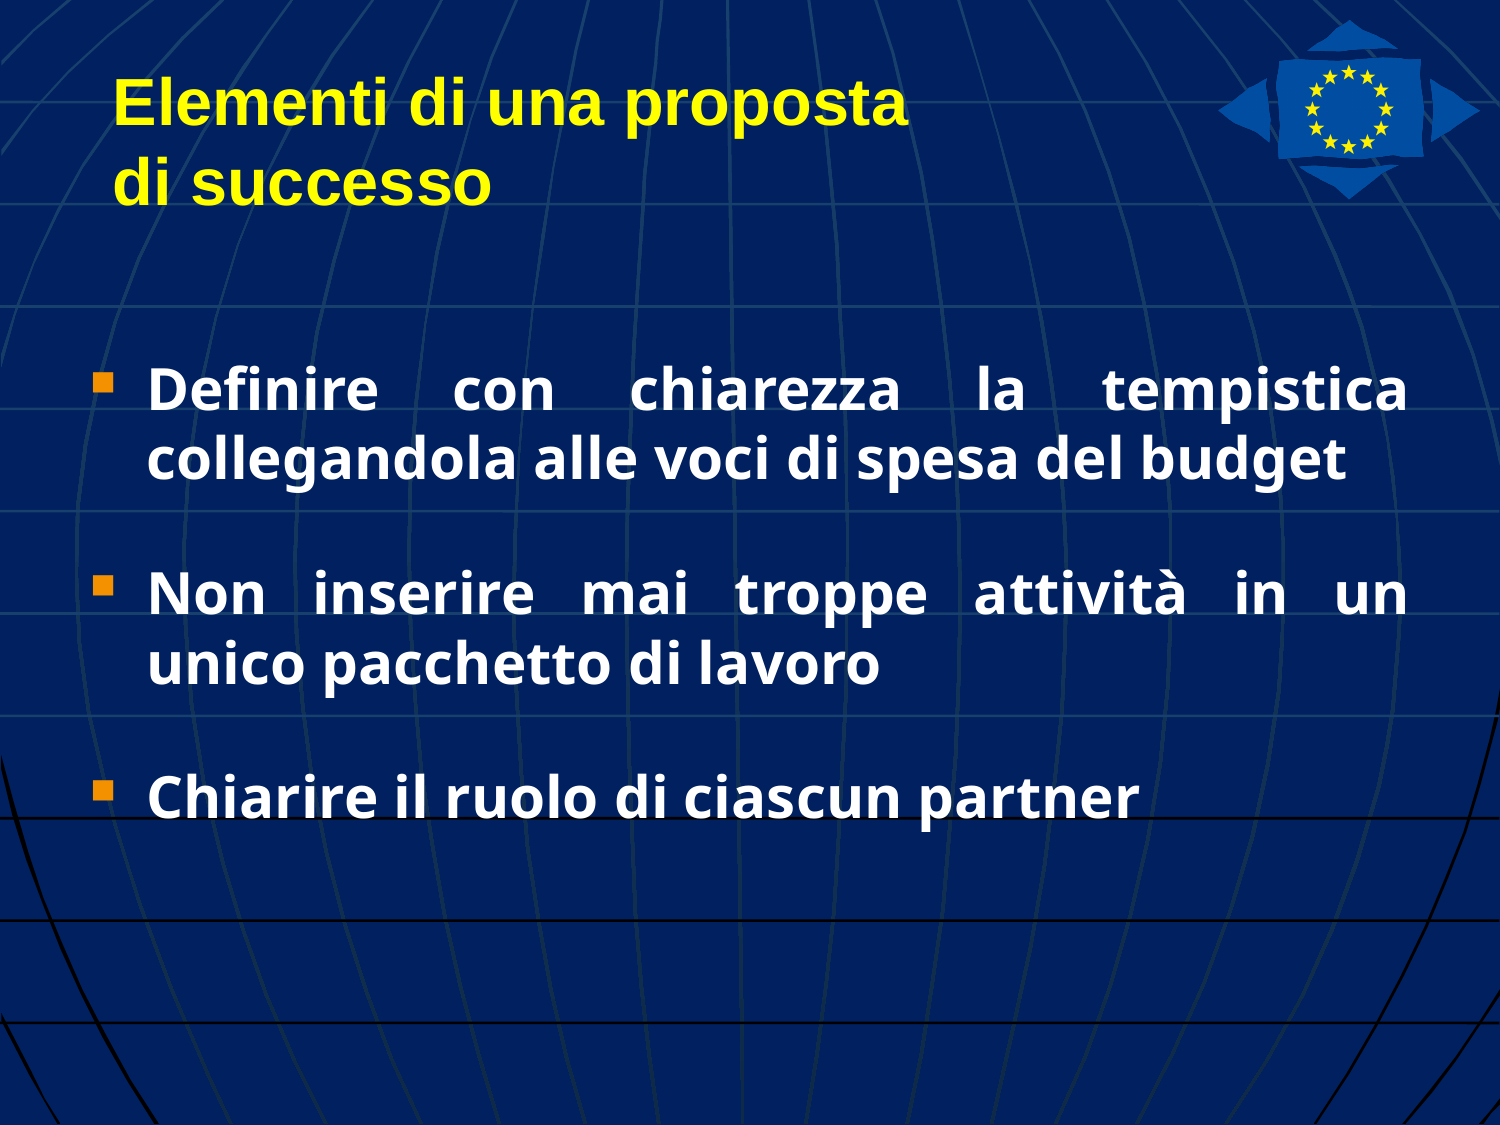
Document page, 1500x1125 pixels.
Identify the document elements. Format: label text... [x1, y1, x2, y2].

picture [1214, 17, 1485, 203]
title Elementi di una proposta di successo [75, 45, 966, 233]
list Definire con chiarezza la tempistica collegandola alle voci di spesa del budget Non inserire mai troppe attività in un unico pacchetto di lavoro Chiarire il ruolo di ciascun partner [75, 262, 1425, 1006]
